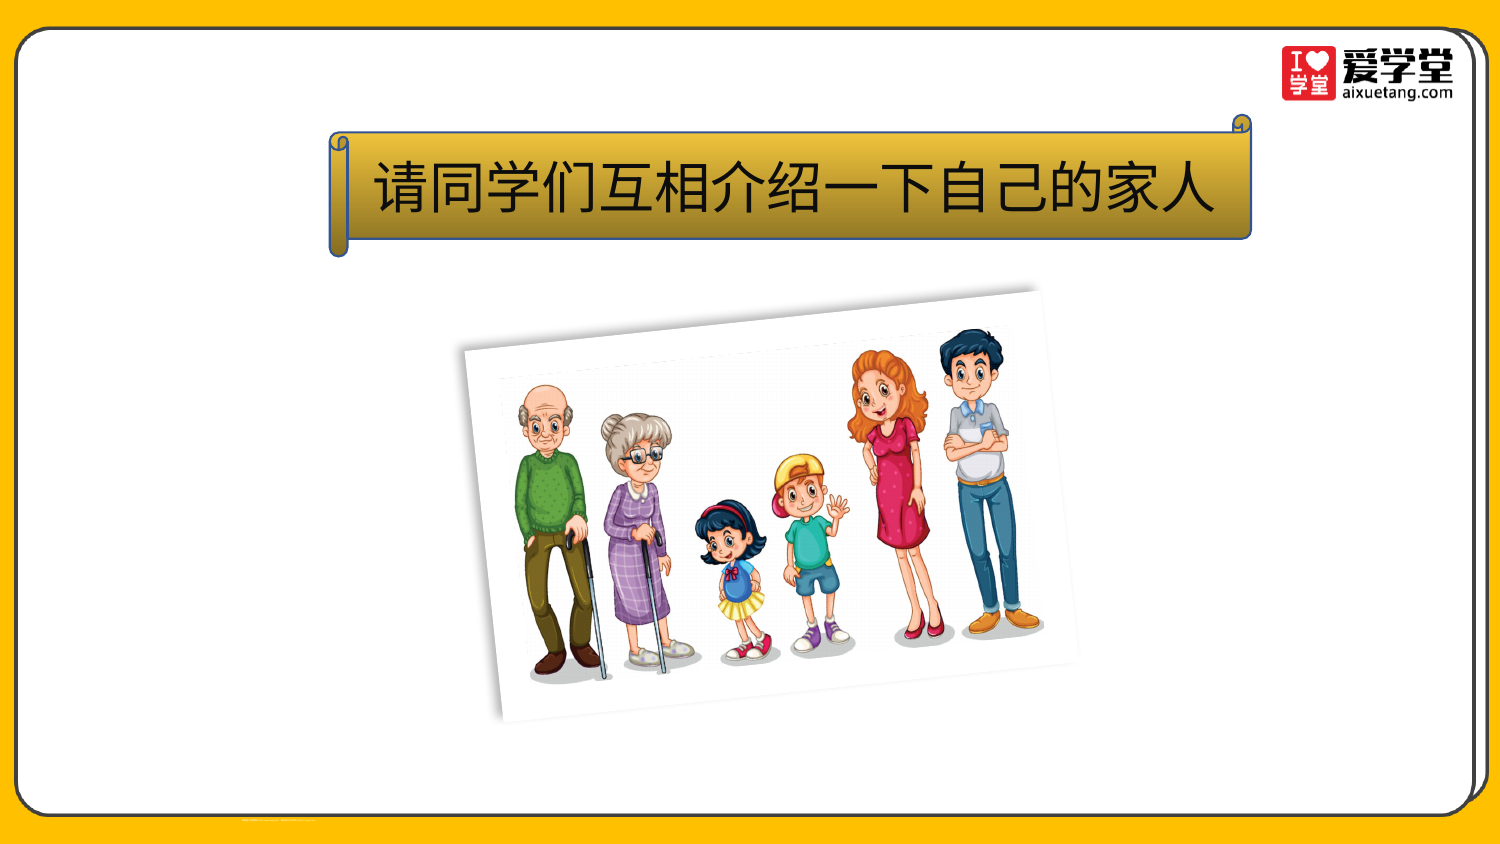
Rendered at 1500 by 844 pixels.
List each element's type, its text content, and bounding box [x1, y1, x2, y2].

text_box 绿色圃小学教育网http://www.Lspjy.com 绿色圃中学资源网http://cz.Lspjy.com [227, 811, 330, 829]
picture [0, 0, 1500, 844]
text_box 请同学们互相介绍一下自己的家人 [328, 113, 1253, 258]
